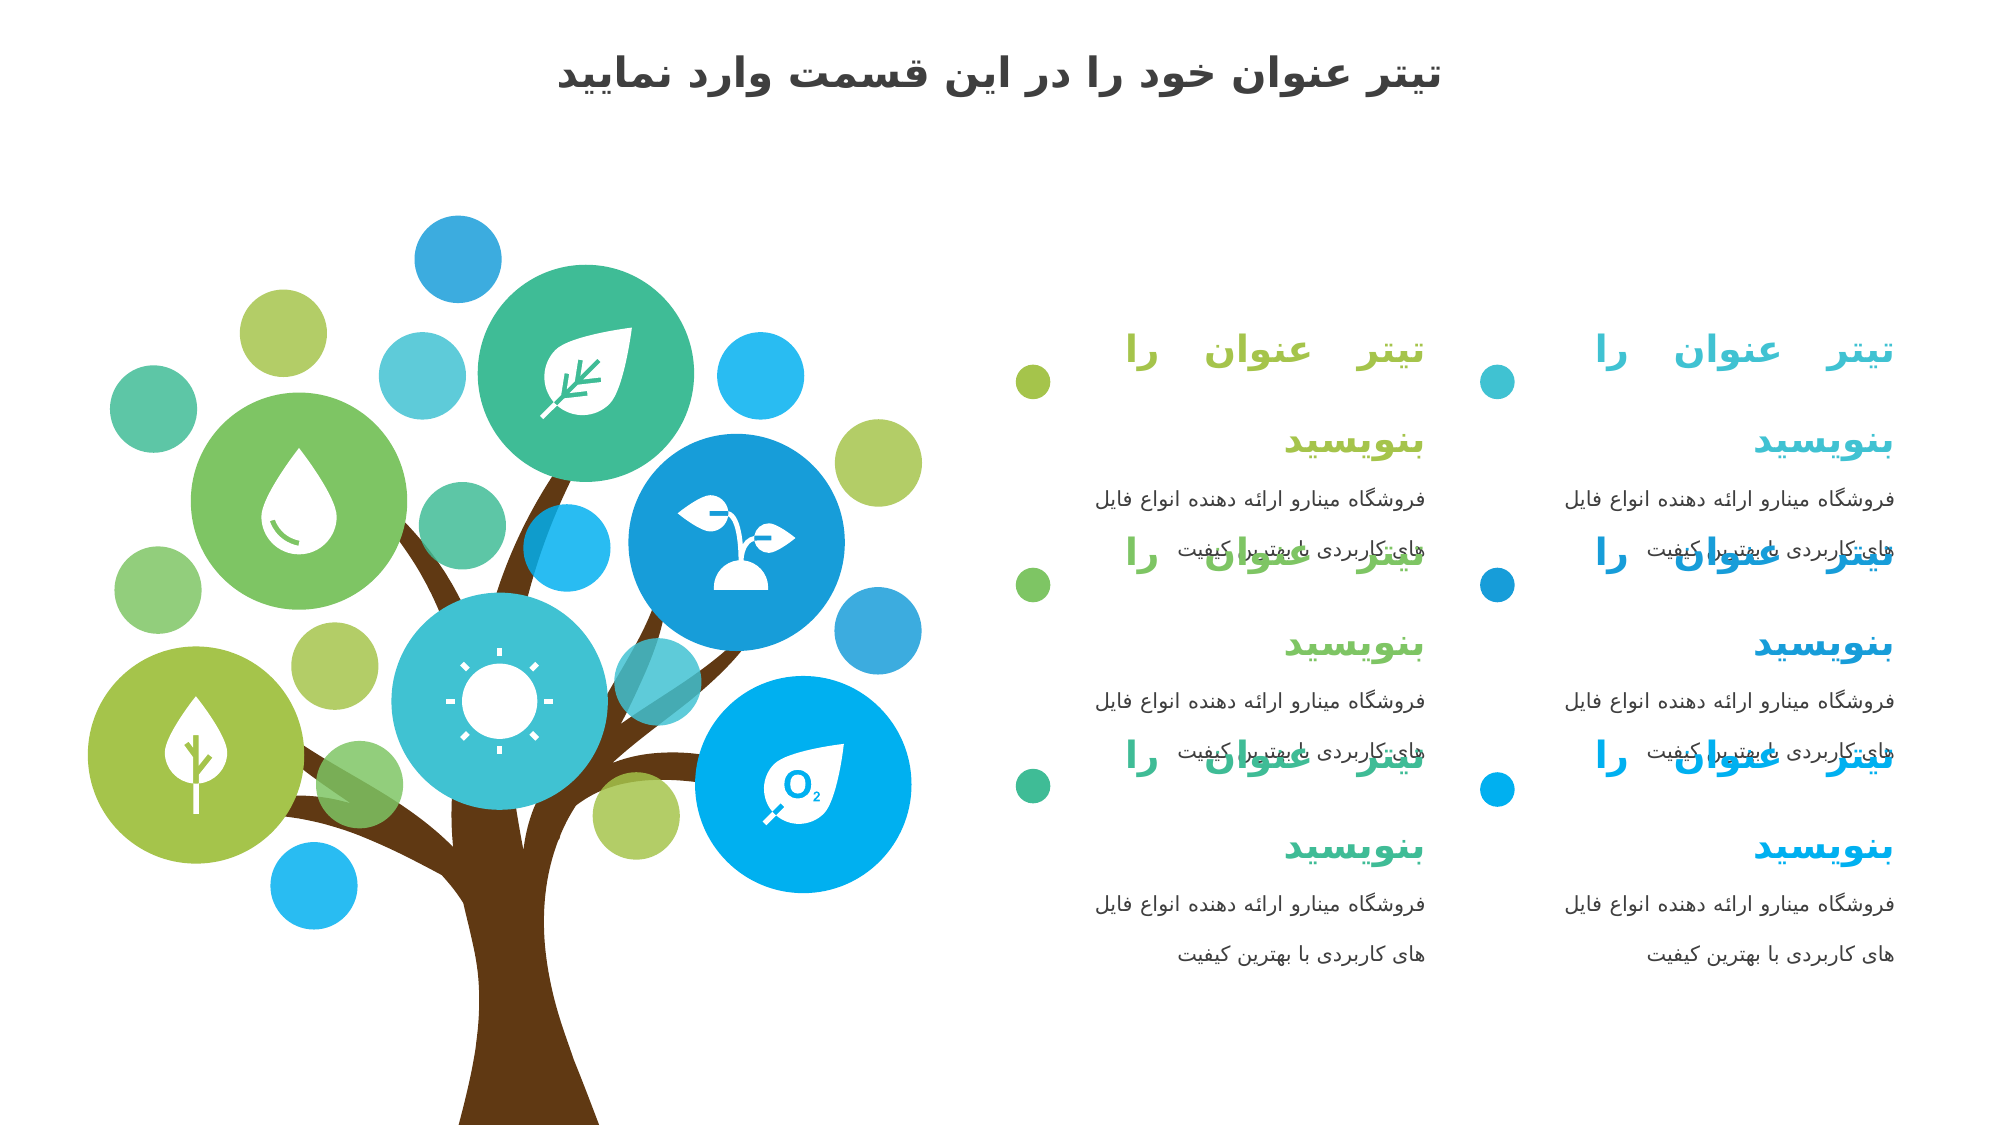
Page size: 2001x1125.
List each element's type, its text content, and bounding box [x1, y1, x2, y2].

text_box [164, 696, 228, 814]
text_box [523, 504, 611, 592]
text_box تیتر عنوان را بنویسید فروشگاه مینارو ارائه دهنده انواع فایل های کاربردی با بهترین کیفیت [1548, 475, 1910, 678]
text_box تیتر عنوان را بنویسید فروشگاه مینارو ارائه دهنده انواع فایل های کاربردی با بهترین کیفیت [1548, 678, 1910, 973]
text_box [87, 646, 305, 864]
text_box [539, 327, 632, 420]
text_box [1480, 567, 1515, 603]
text_box تیتر عنوان را بنویسید فروشگاه مینارو ارائه دهنده انواع فایل های کاربردی با بهترین کیفیت [1079, 273, 1441, 475]
text_box [418, 482, 506, 570]
text_box [1480, 364, 1515, 400]
text_box [414, 215, 502, 304]
text_box [400, 523, 461, 611]
text_box [261, 447, 337, 555]
text_box تیتر عنوان را بنویسید فروشگاه مینارو ارائه دهنده انواع فایل های کاربردی با بهترین کیفیت [1079, 678, 1441, 973]
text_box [446, 648, 553, 755]
text_box [496, 477, 571, 596]
text_box تیتر عنوان را بنویسید فروشگاه مینارو ارائه دهنده انواع فایل های کاربردی با بهترین کیفیت [1079, 475, 1441, 678]
text_box [239, 289, 327, 378]
text_box [477, 264, 695, 482]
text_box [1015, 768, 1051, 804]
text_box [1015, 567, 1051, 603]
text_box [717, 332, 805, 420]
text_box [677, 495, 796, 590]
text_box [291, 622, 379, 710]
text_box [270, 842, 358, 930]
text_box [1480, 772, 1515, 807]
text_box [391, 592, 608, 810]
text_box [378, 332, 467, 420]
text_box [834, 587, 922, 675]
text_box تیتر عنوان را بنویسید فروشگاه مینارو ارائه دهنده انواع فایل های کاربردی با بهترین کیفیت [1548, 273, 1910, 475]
text_box [700, 651, 742, 692]
text_box [834, 419, 923, 507]
text_box [628, 433, 845, 652]
text_box [286, 682, 699, 1125]
text_box [1015, 364, 1051, 400]
text_box [190, 392, 408, 610]
text_box [635, 611, 663, 644]
text_box [592, 772, 680, 860]
text_box [695, 675, 912, 894]
text_box [614, 638, 702, 726]
text_box تیتر عنوان خود را در این قسمت وارد نمایید [0, 13, 2000, 104]
text_box [109, 365, 198, 453]
text_box [114, 546, 202, 634]
text_box [316, 740, 404, 829]
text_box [762, 743, 844, 826]
